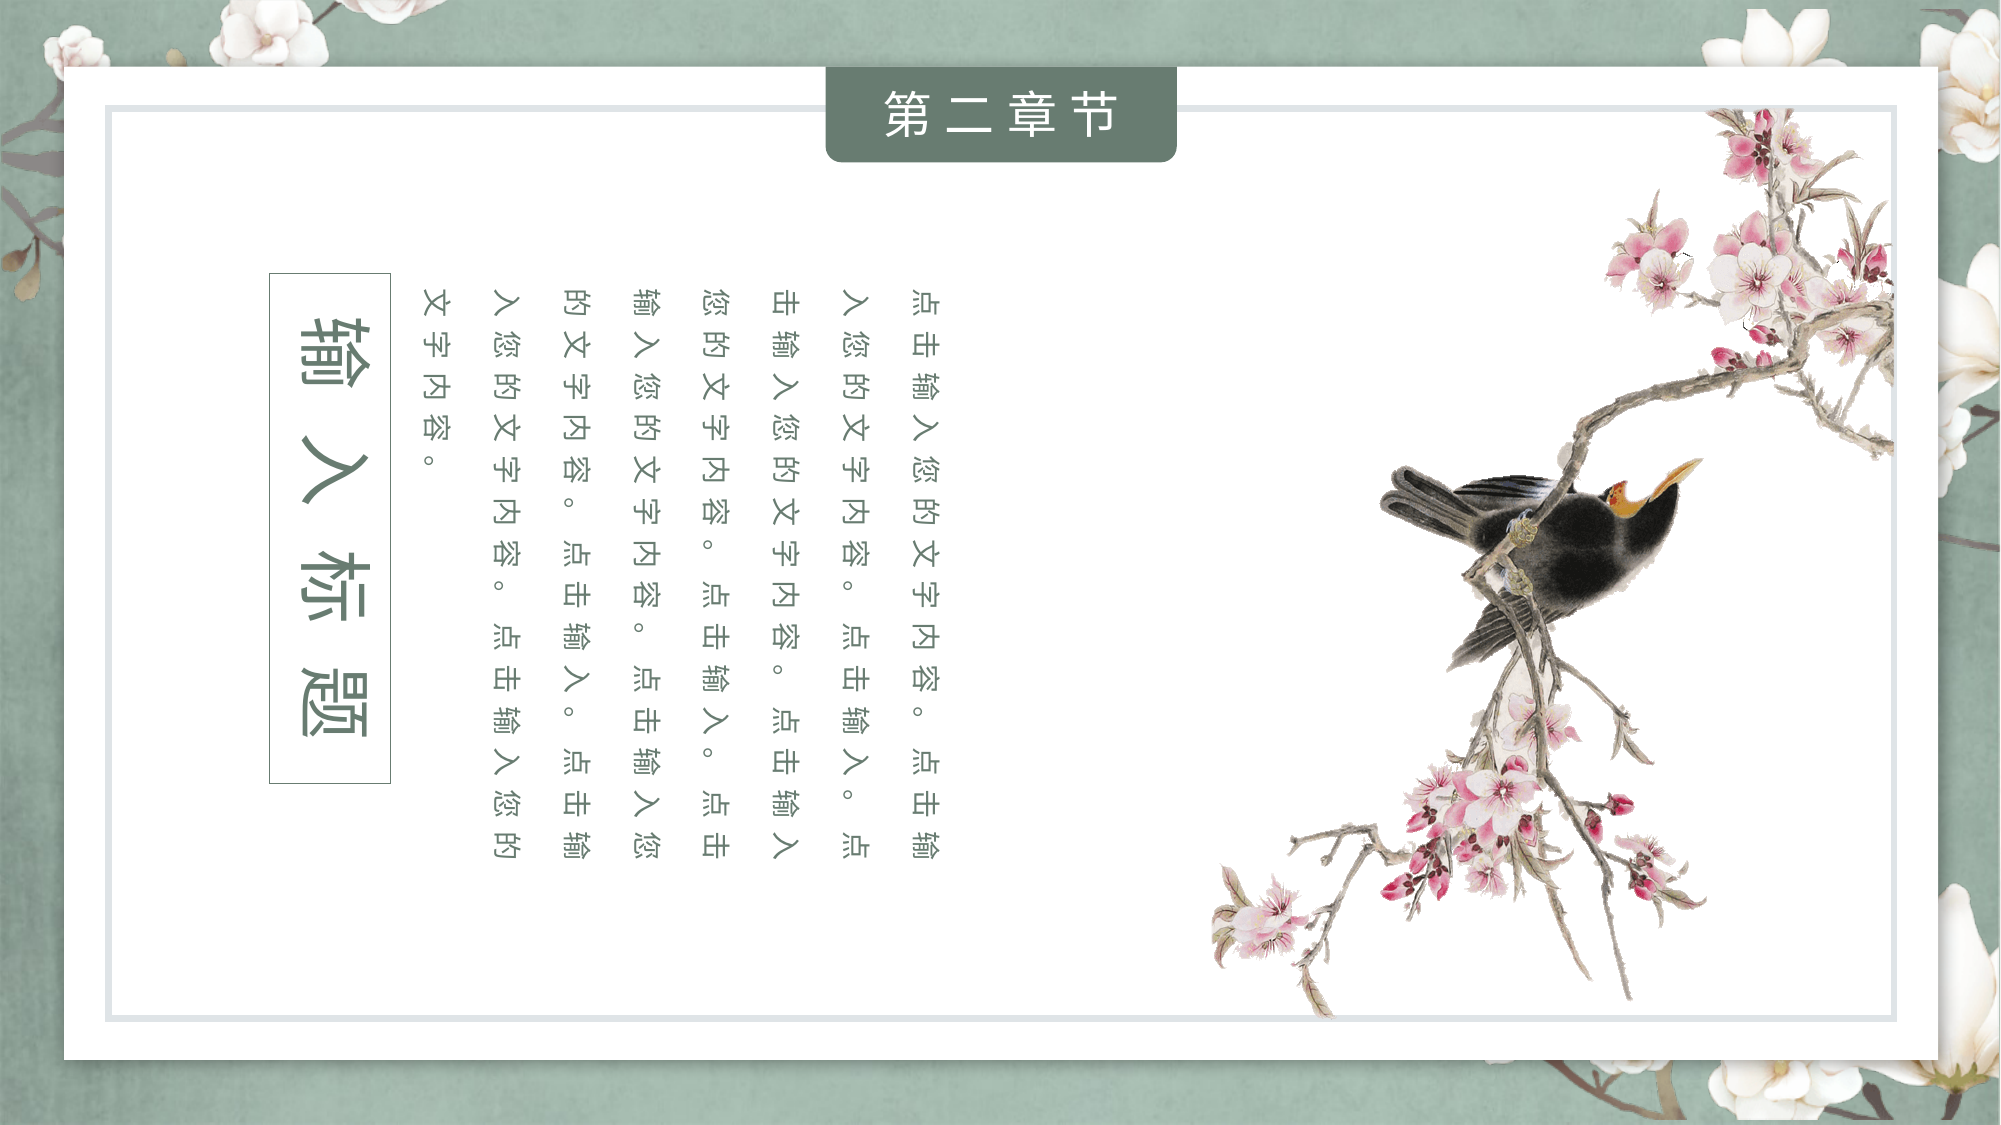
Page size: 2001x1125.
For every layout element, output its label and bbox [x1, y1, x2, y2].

picture [0, 0, 2001, 1125]
text_box [269, 273, 988, 924]
